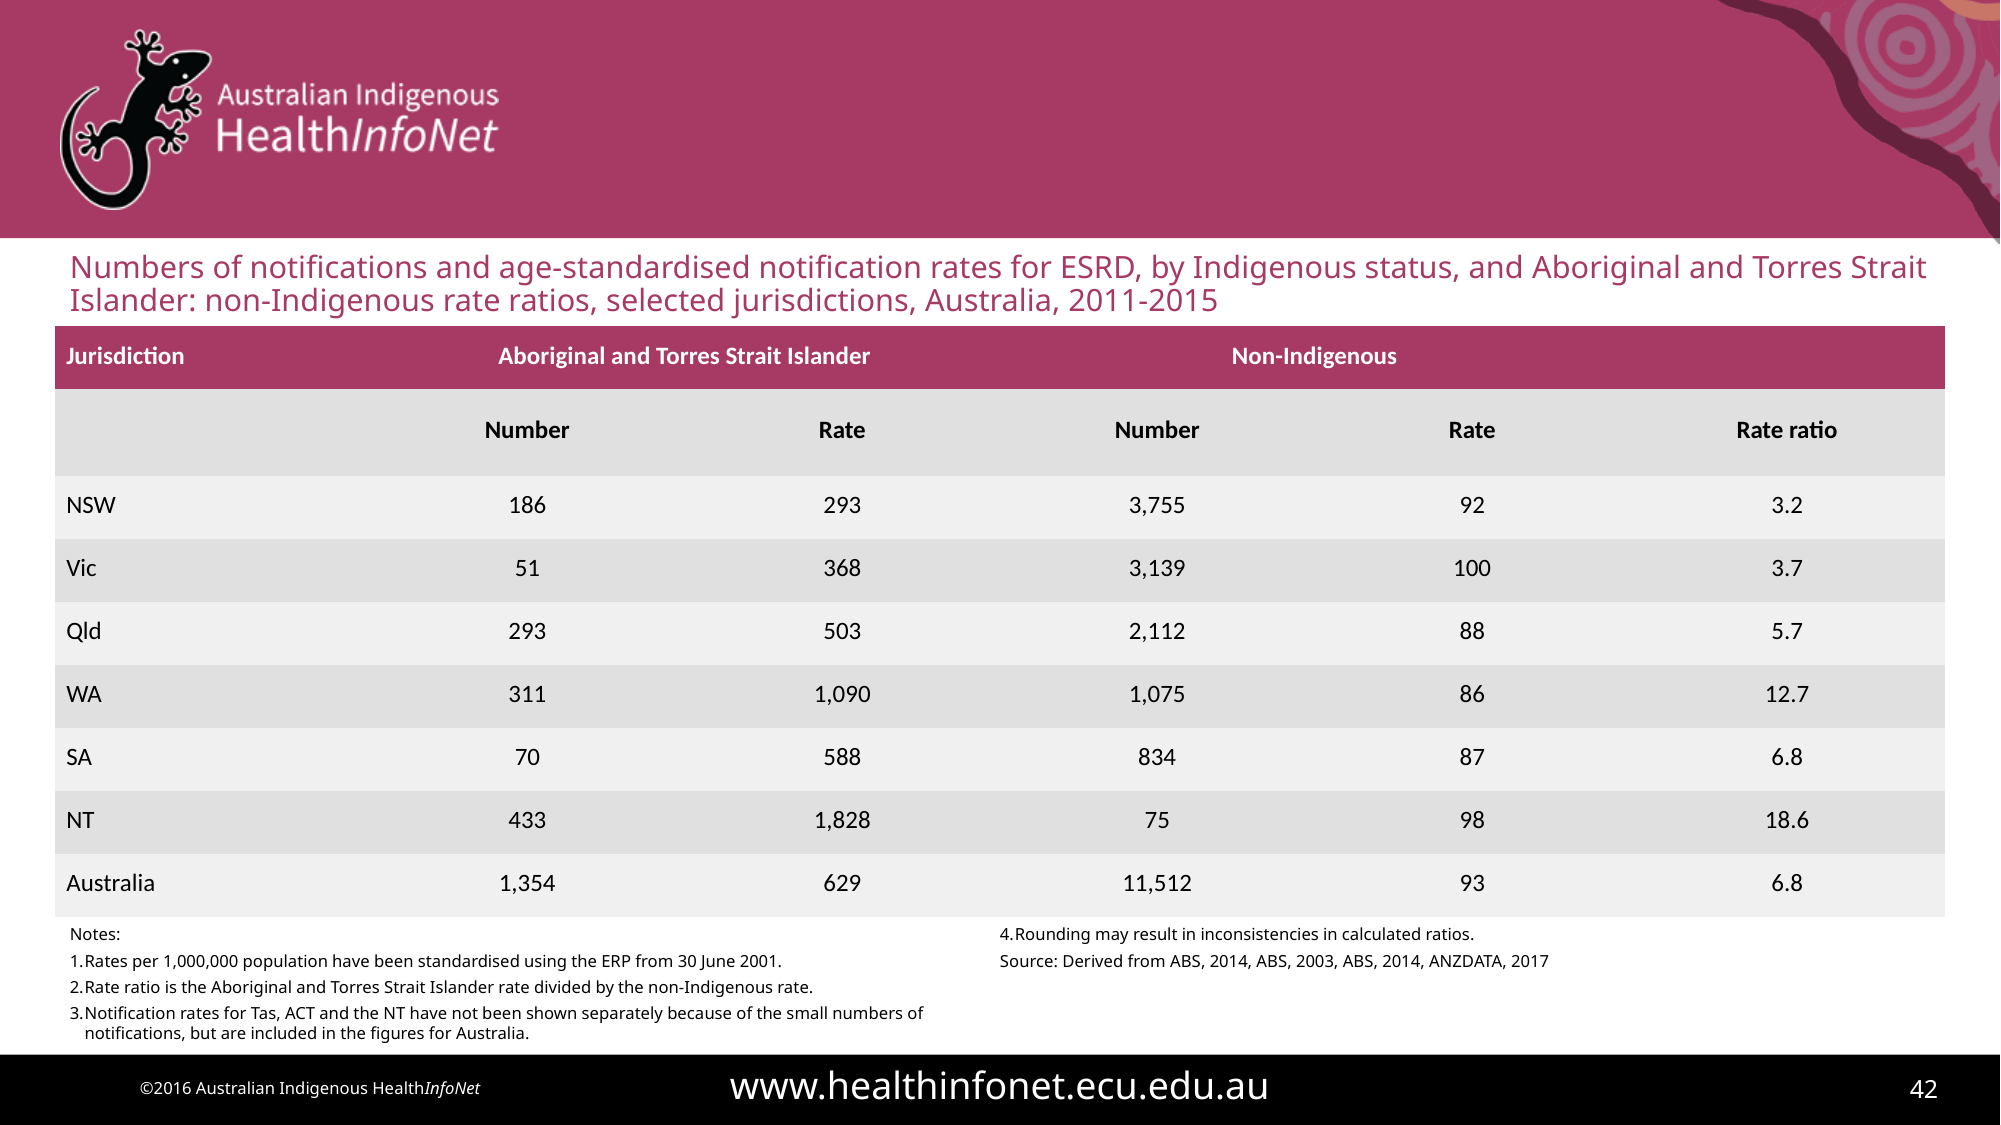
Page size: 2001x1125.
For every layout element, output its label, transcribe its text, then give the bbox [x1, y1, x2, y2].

table_cell 293 [370, 602, 685, 665]
table_cell Qld [55, 602, 370, 665]
table_cell 588 [685, 728, 1000, 791]
table_cell NT [55, 791, 370, 854]
table_cell Australia [55, 854, 370, 916]
table_cell 6.8 [1630, 728, 1945, 791]
table_cell 86 [1315, 665, 1630, 728]
table_cell 51 [370, 539, 685, 602]
table_header Jurisdiction [55, 326, 370, 389]
table_cell 3,139 [1000, 539, 1315, 602]
table_cell Rate [685, 389, 1000, 476]
table_cell 5.7 [1630, 602, 1945, 665]
table_cell 433 [370, 791, 685, 854]
table_cell 311 [370, 665, 685, 728]
table_cell Number [1000, 389, 1315, 476]
table_cell NSW [55, 476, 370, 539]
picture [60, 29, 499, 210]
table_header [1630, 326, 1945, 389]
table_cell 3.7 [1630, 539, 1945, 602]
table_cell 2,112 [1000, 602, 1315, 665]
table_cell 1,075 [1000, 665, 1315, 728]
table_cell 293 [685, 476, 1000, 539]
text_box Notes: Rates per 1,000,000 population have been standardised using the ERP from 30 June 2001. Rate ratio is the Aboriginal and Torres Strait Islander rate divided by the non-Indigenous rate. Notification rates for Tas, ACT and the NT have not been shown separately because of the small numbers of notifications, but are included in the figures for Australia. Rounding may result in inconsistencies in calculated ratios. Source: Derived from ABS, 2014, ABS, 2003, ABS, 2014, ANZDATA, 2017 [54, 916, 1945, 1059]
table_cell 186 [370, 476, 685, 539]
table_cell SA [55, 728, 370, 791]
table_cell 11,512 [1000, 854, 1315, 916]
table_cell WA [55, 665, 370, 728]
table_header Non-Indigenous [1000, 326, 1630, 389]
table_cell 12.7 [1630, 665, 1945, 728]
table_cell 1,828 [685, 791, 1000, 854]
table_cell 98 [1315, 791, 1630, 854]
table_cell 93 [1315, 854, 1630, 916]
table_cell Rate ratio [1630, 389, 1945, 476]
table_cell 75 [1000, 791, 1315, 854]
table_cell 6.8 [1630, 854, 1945, 916]
table_cell 834 [1000, 728, 1315, 791]
table_cell 368 [685, 539, 1000, 602]
table_cell 92 [1315, 476, 1630, 539]
table_cell 87 [1315, 728, 1630, 791]
table_cell Vic [55, 539, 370, 602]
table_cell 1,354 [370, 854, 685, 916]
table_header Aboriginal and Torres Strait Islander [370, 326, 1000, 389]
table_cell 18.6 [1630, 791, 1945, 854]
table_cell Number [370, 389, 685, 476]
picture [1673, 0, 2000, 279]
table_cell [55, 389, 370, 476]
table_cell 70 [370, 728, 685, 791]
table_cell 88 [1315, 602, 1630, 665]
table_cell 629 [685, 854, 1000, 916]
table_cell 3.2 [1630, 476, 1945, 539]
table_cell 503 [685, 602, 1000, 665]
table_cell 3,755 [1000, 476, 1315, 539]
table_cell 100 [1315, 539, 1630, 602]
title Numbers of notifications and age-standardised notification rates for ESRD, by Indigenous status, and Aboriginal and Torres Strait Islander: non-Indigenous rate ratios, selected jurisdictions, Australia, 2011-2015 [55, 243, 1945, 326]
table_cell 1,090 [685, 665, 1000, 728]
table_cell Rate [1315, 389, 1630, 476]
